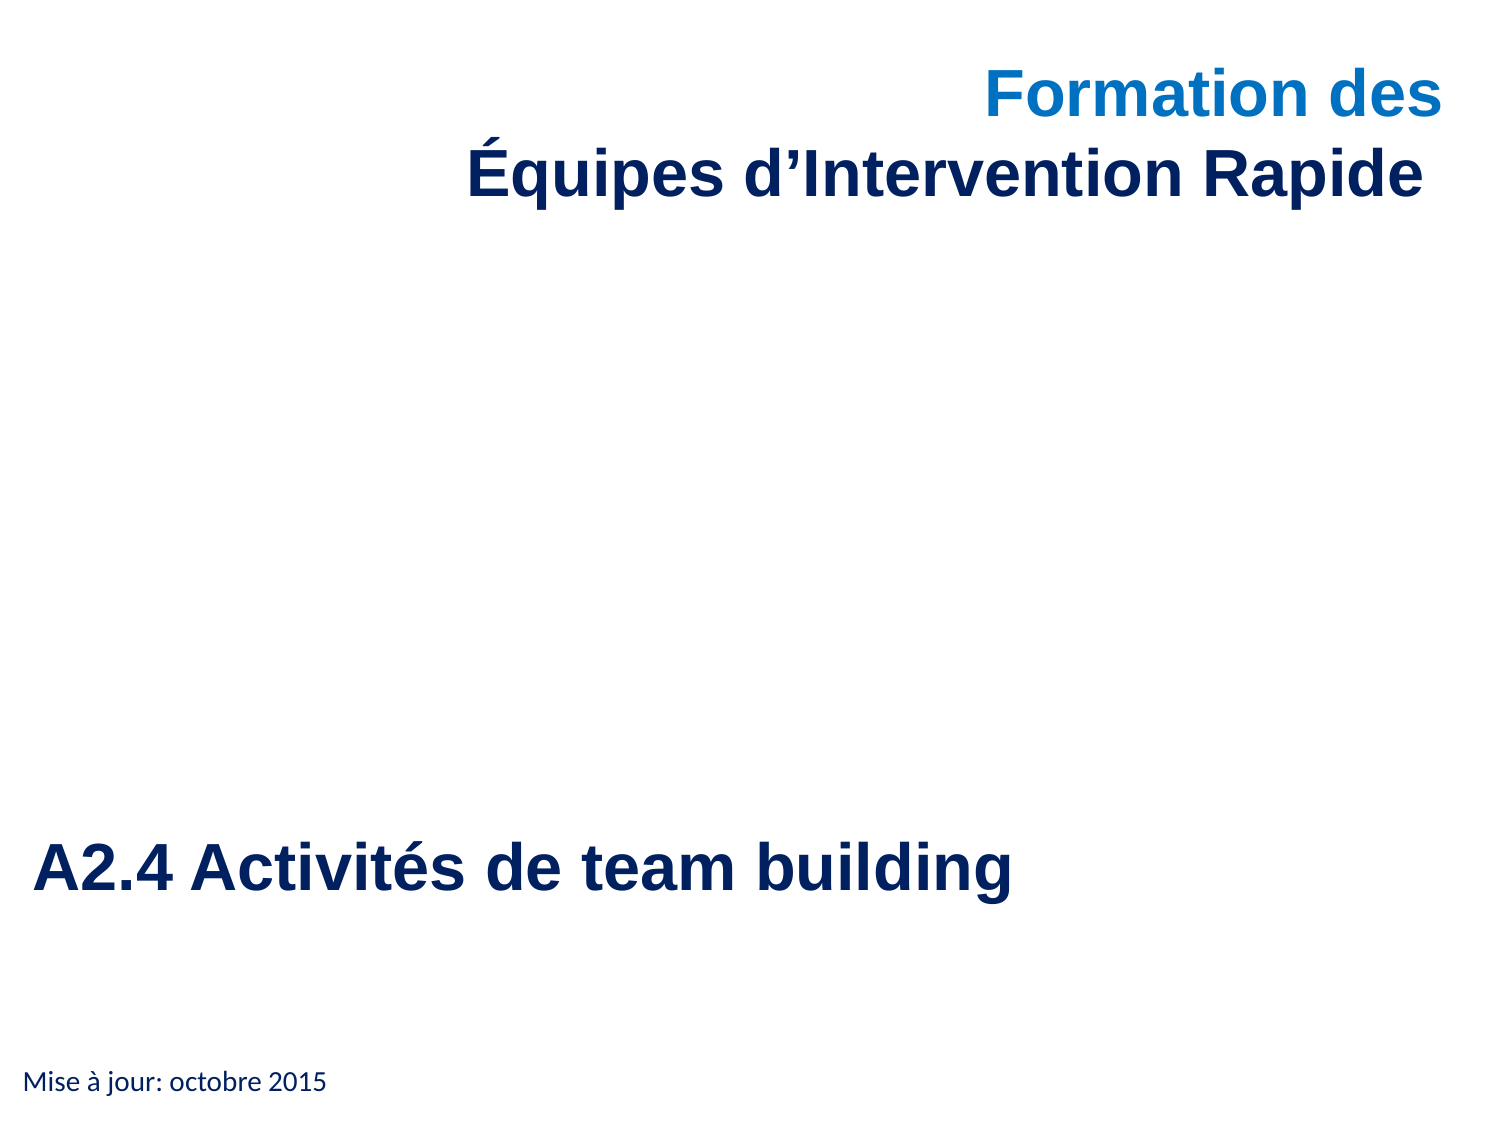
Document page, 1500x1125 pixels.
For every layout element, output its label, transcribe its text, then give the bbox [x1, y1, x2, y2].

title A2.4 Activités de team building [17, 786, 1392, 941]
text_box Formation des Équipes d’Intervention Rapide [371, 42, 1459, 298]
text_box Mise à jour: octobre 2015 [7, 1055, 343, 1105]
